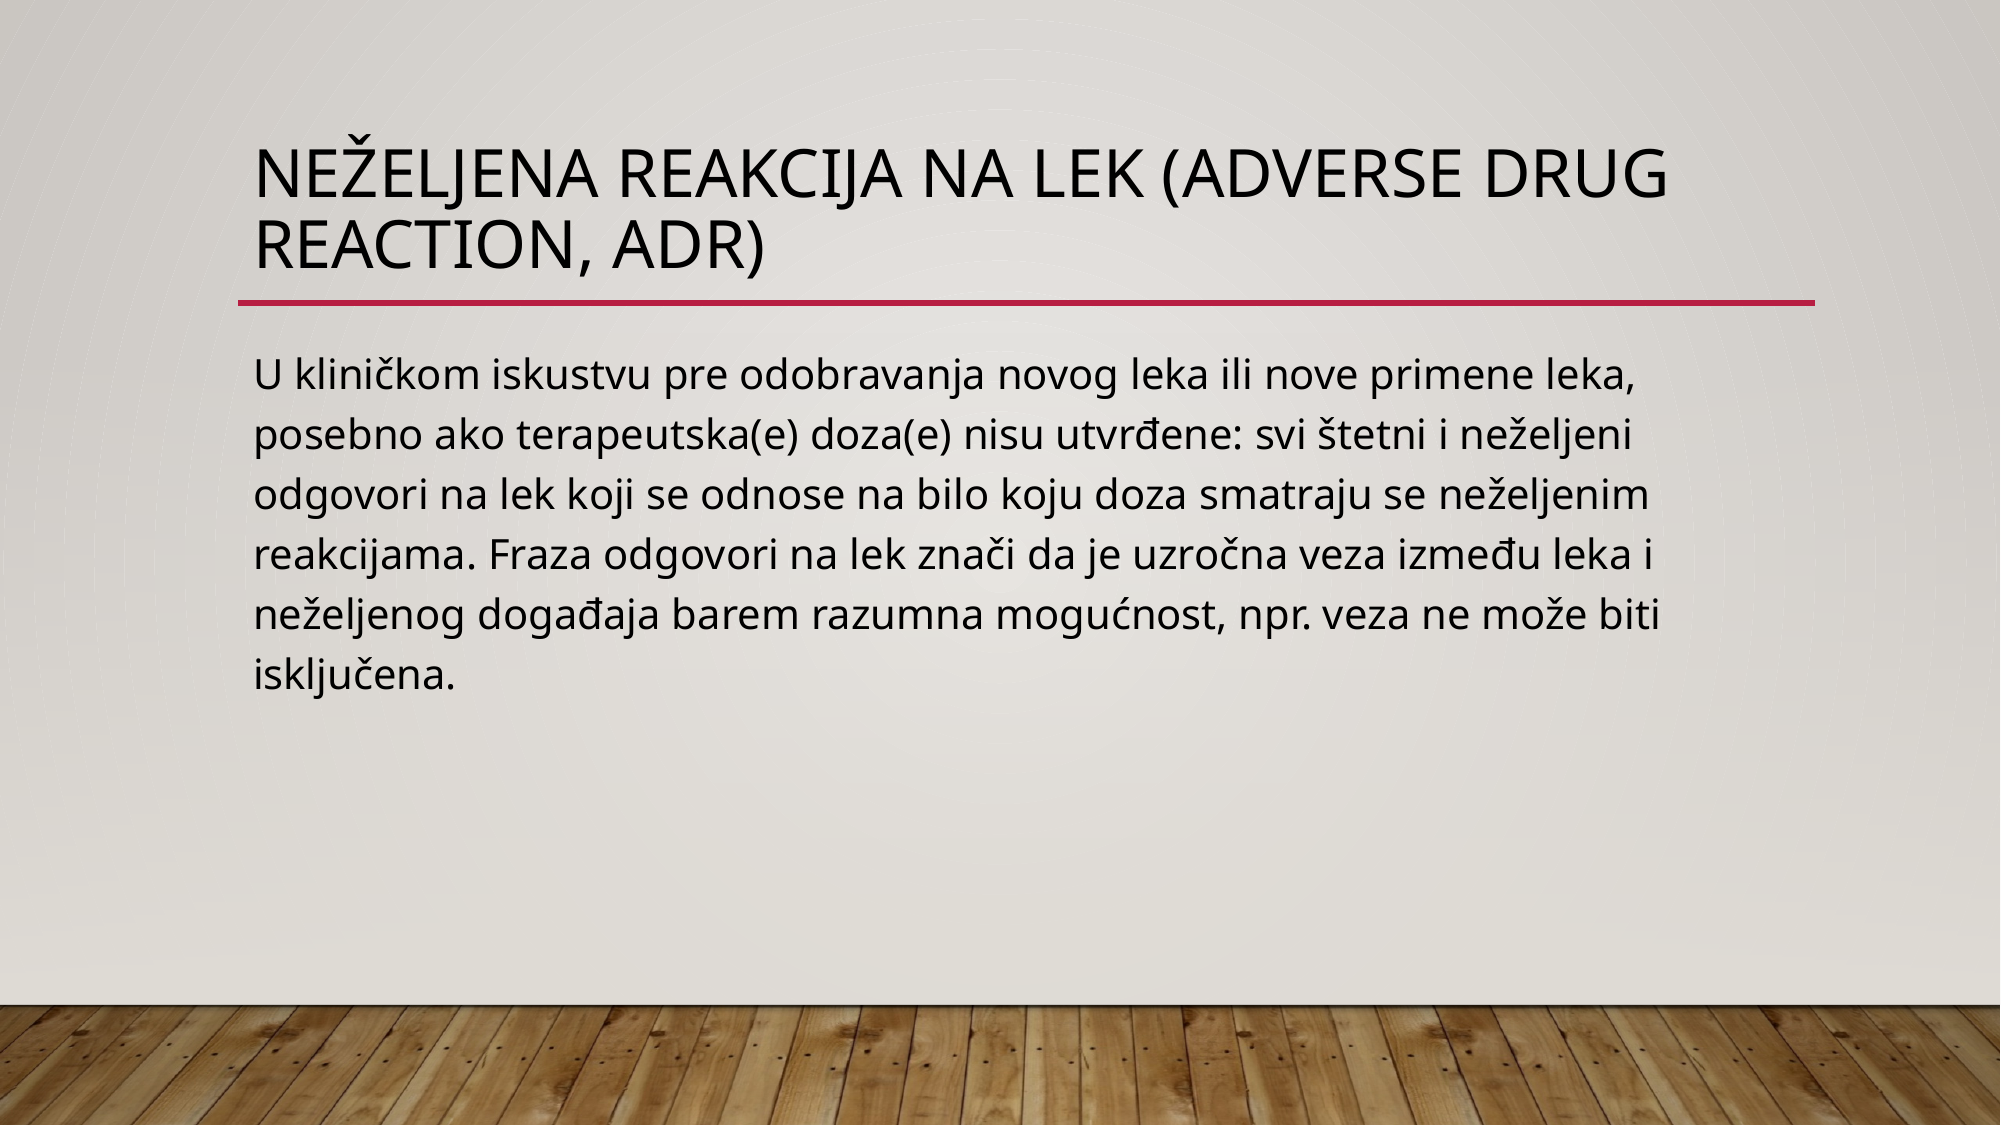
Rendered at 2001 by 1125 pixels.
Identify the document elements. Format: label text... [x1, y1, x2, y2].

picture [0, 1005, 2000, 1125]
title Neželjena reakcija na lek (Adverse Drug Reaction, ADR) [238, 131, 1814, 305]
list U kliničkom iskustvu pre odobravanja novog leka ili nove primene leka, posebno ako terapeutska(e) doza(e) nisu utvrđene: svi štetni i neželjeni odgovori na lek koji se odnose na bilo koju doza smatraju se neželjenim reakcijama. Fraza odgovori na lek znači da je uzročna veza između leka i neželjenog događaja barem razumna mogućnost, npr. veza ne može biti isključena. [238, 330, 1814, 897]
